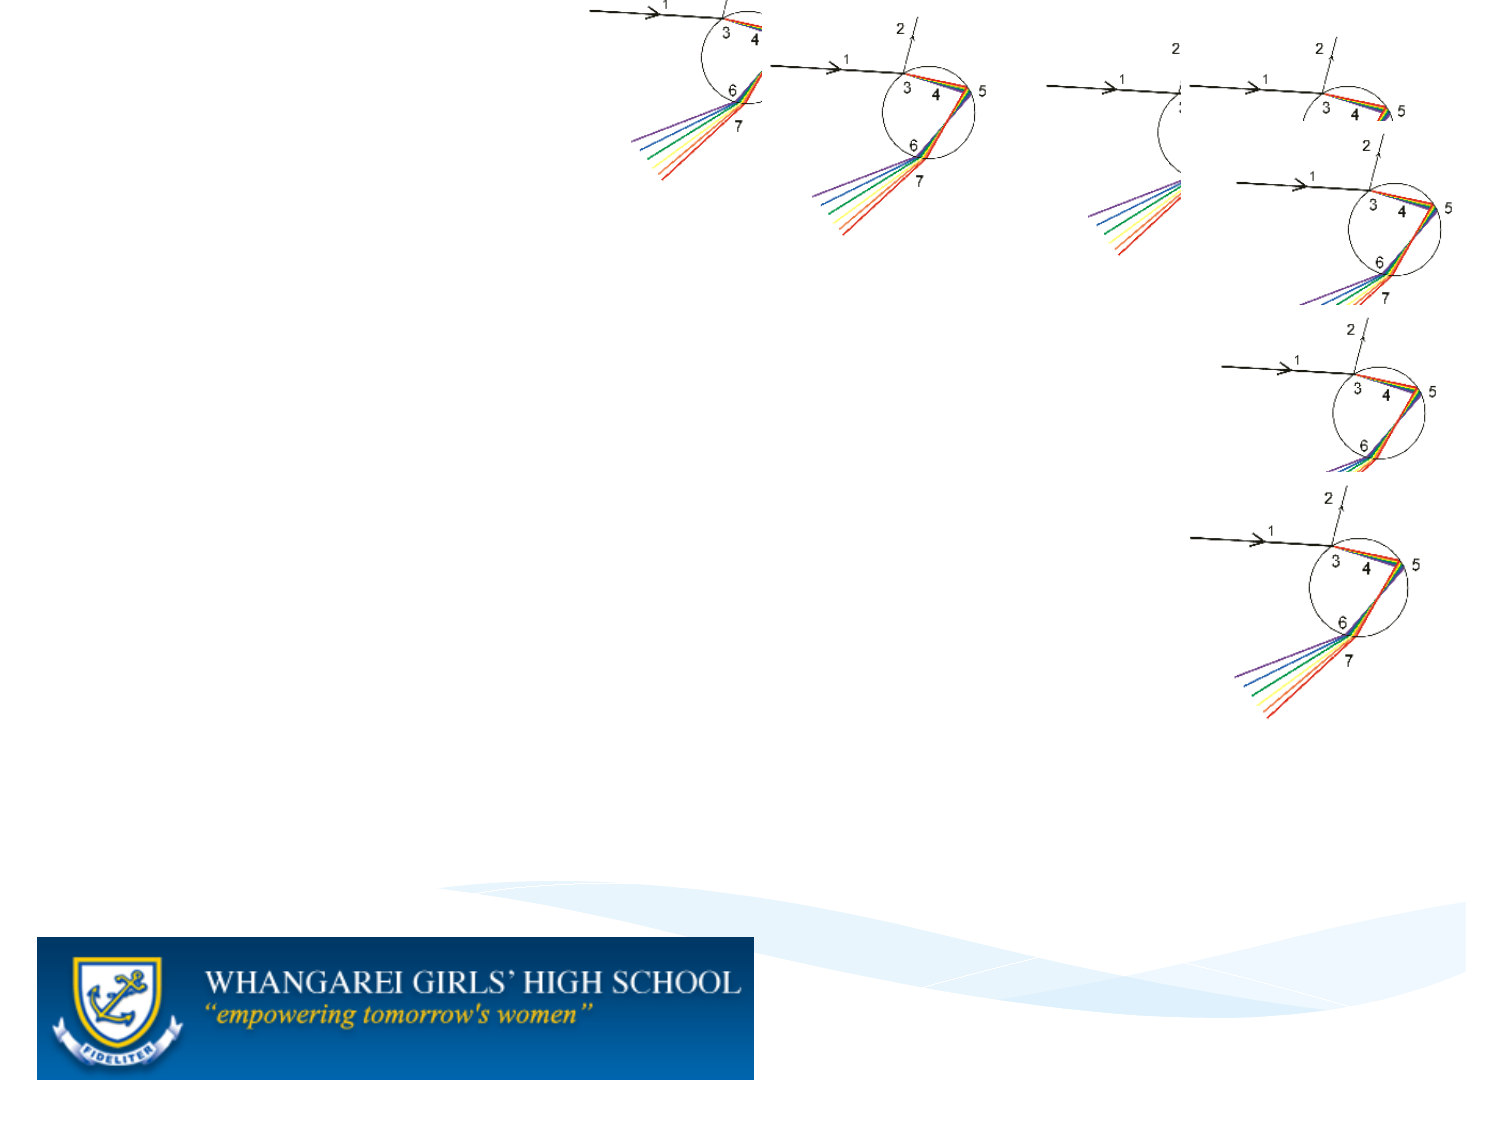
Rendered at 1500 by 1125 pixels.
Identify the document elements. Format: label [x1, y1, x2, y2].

picture [1037, 24, 1470, 732]
picture [581, 0, 1004, 248]
picture [37, 937, 754, 1080]
